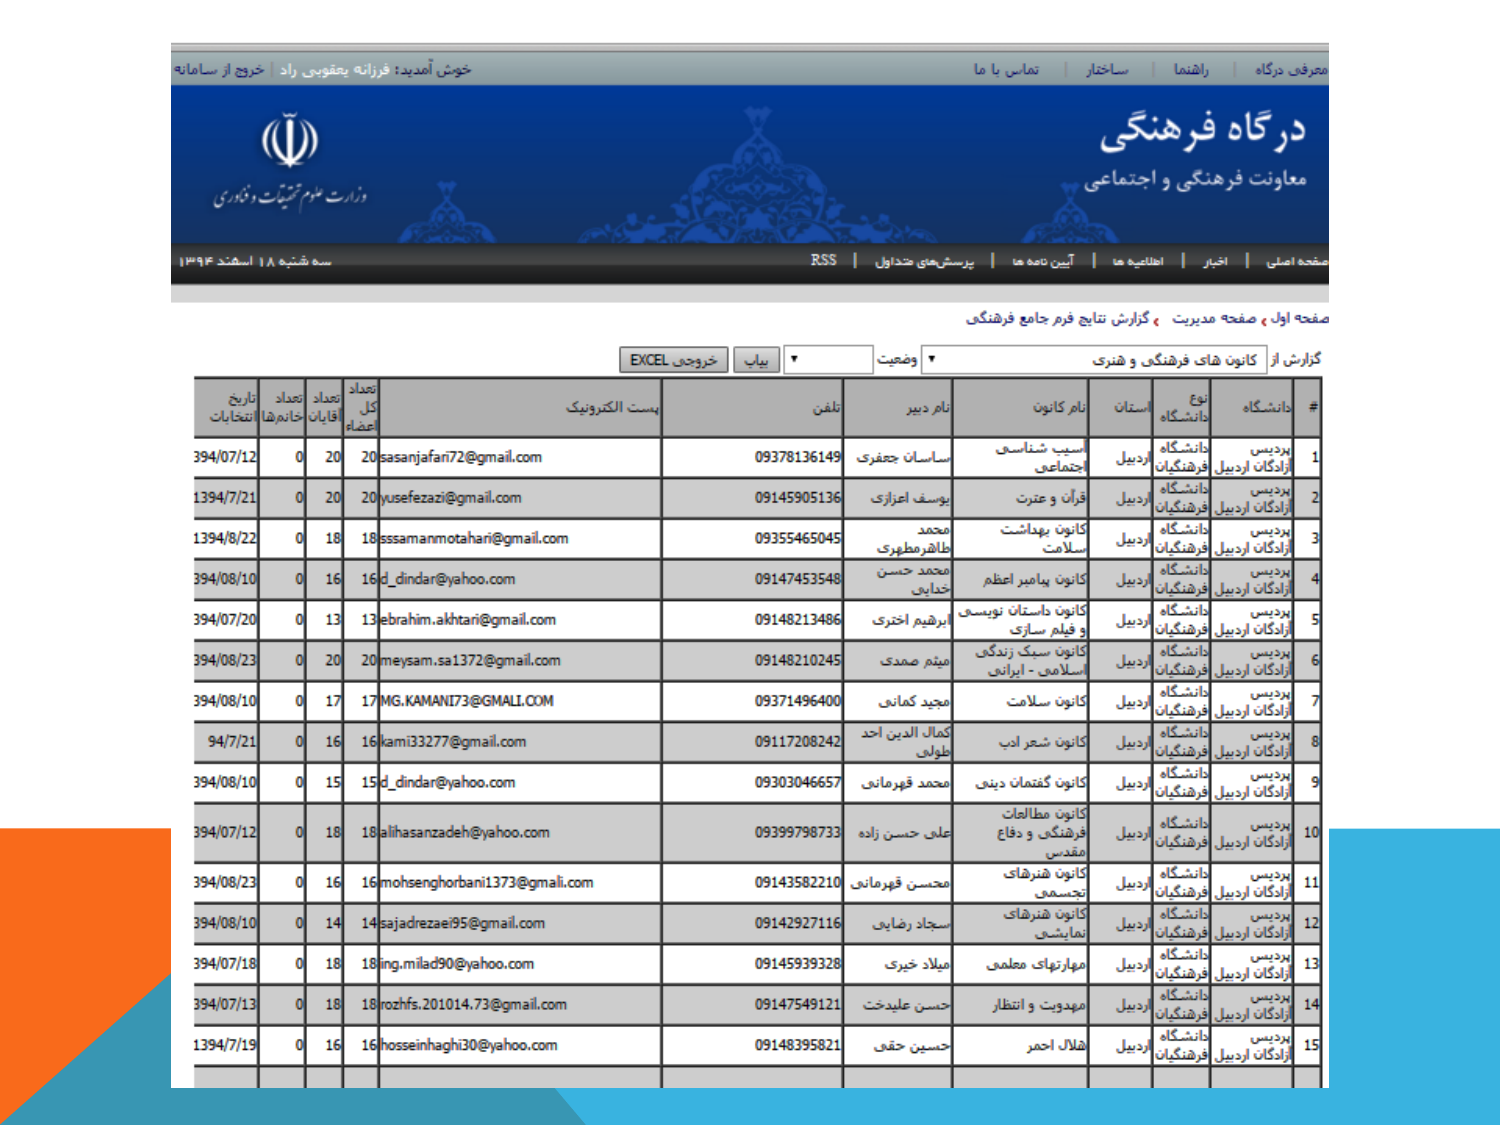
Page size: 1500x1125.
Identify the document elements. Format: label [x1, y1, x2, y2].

picture [170, 37, 1330, 1088]
